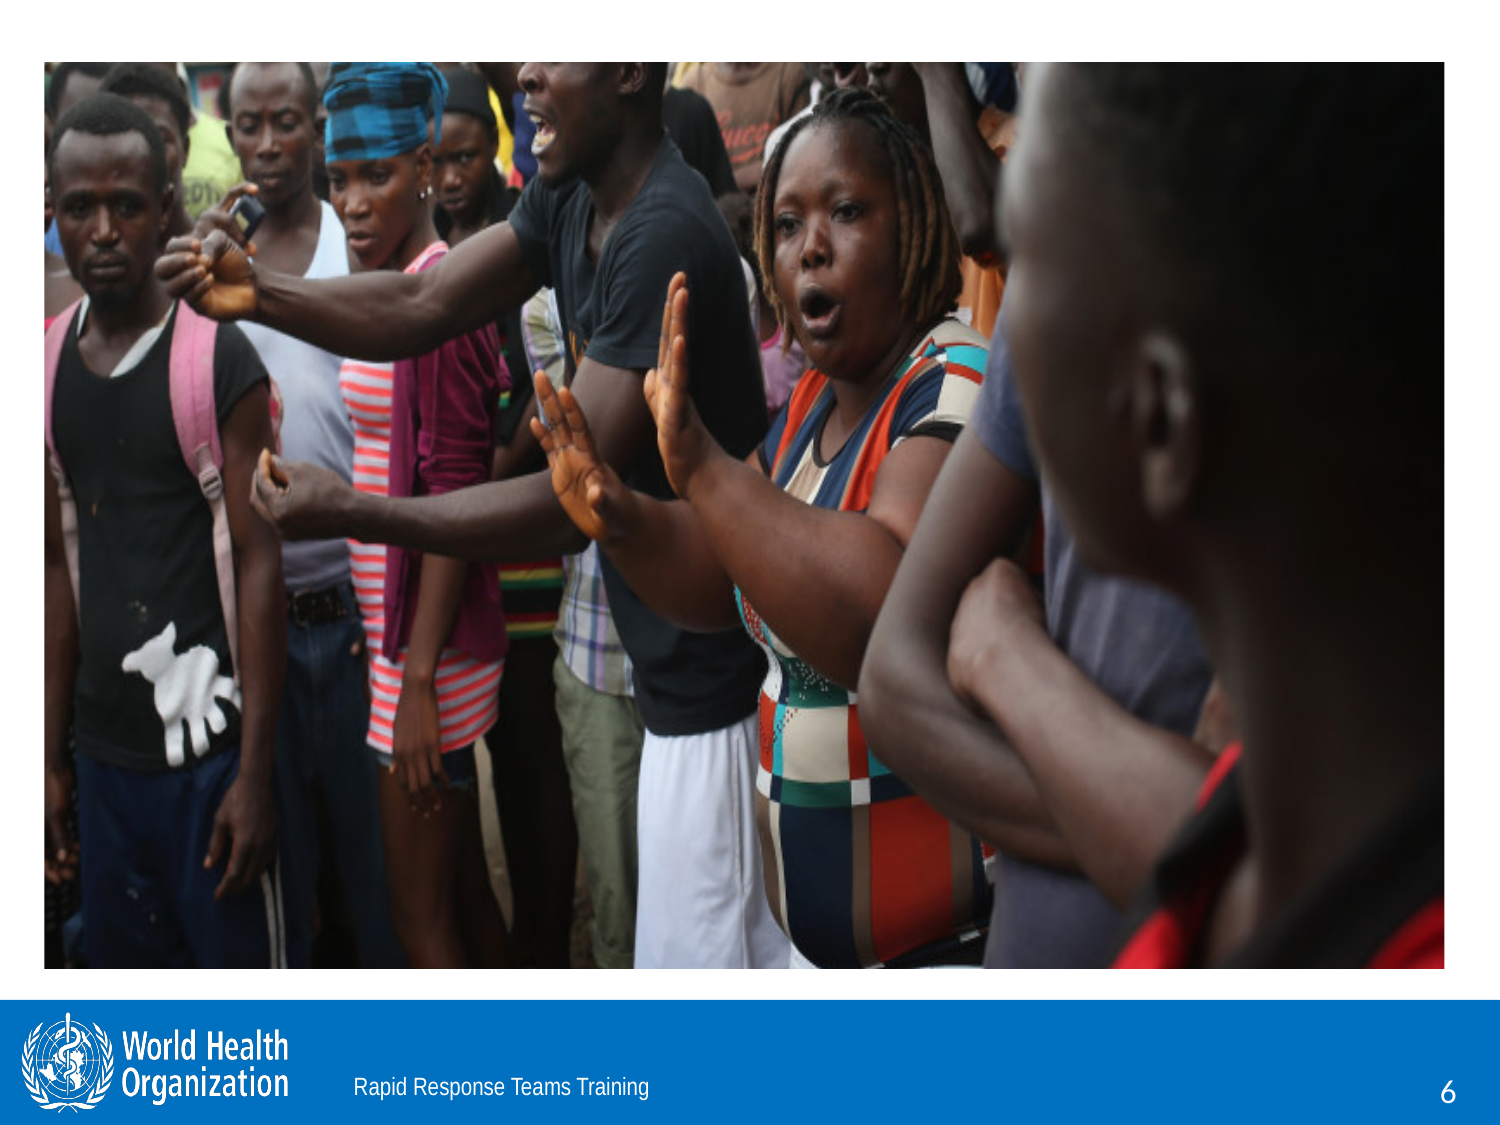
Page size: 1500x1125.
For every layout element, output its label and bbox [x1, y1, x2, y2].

picture [21, 1012, 288, 1113]
picture [44, 62, 1445, 969]
